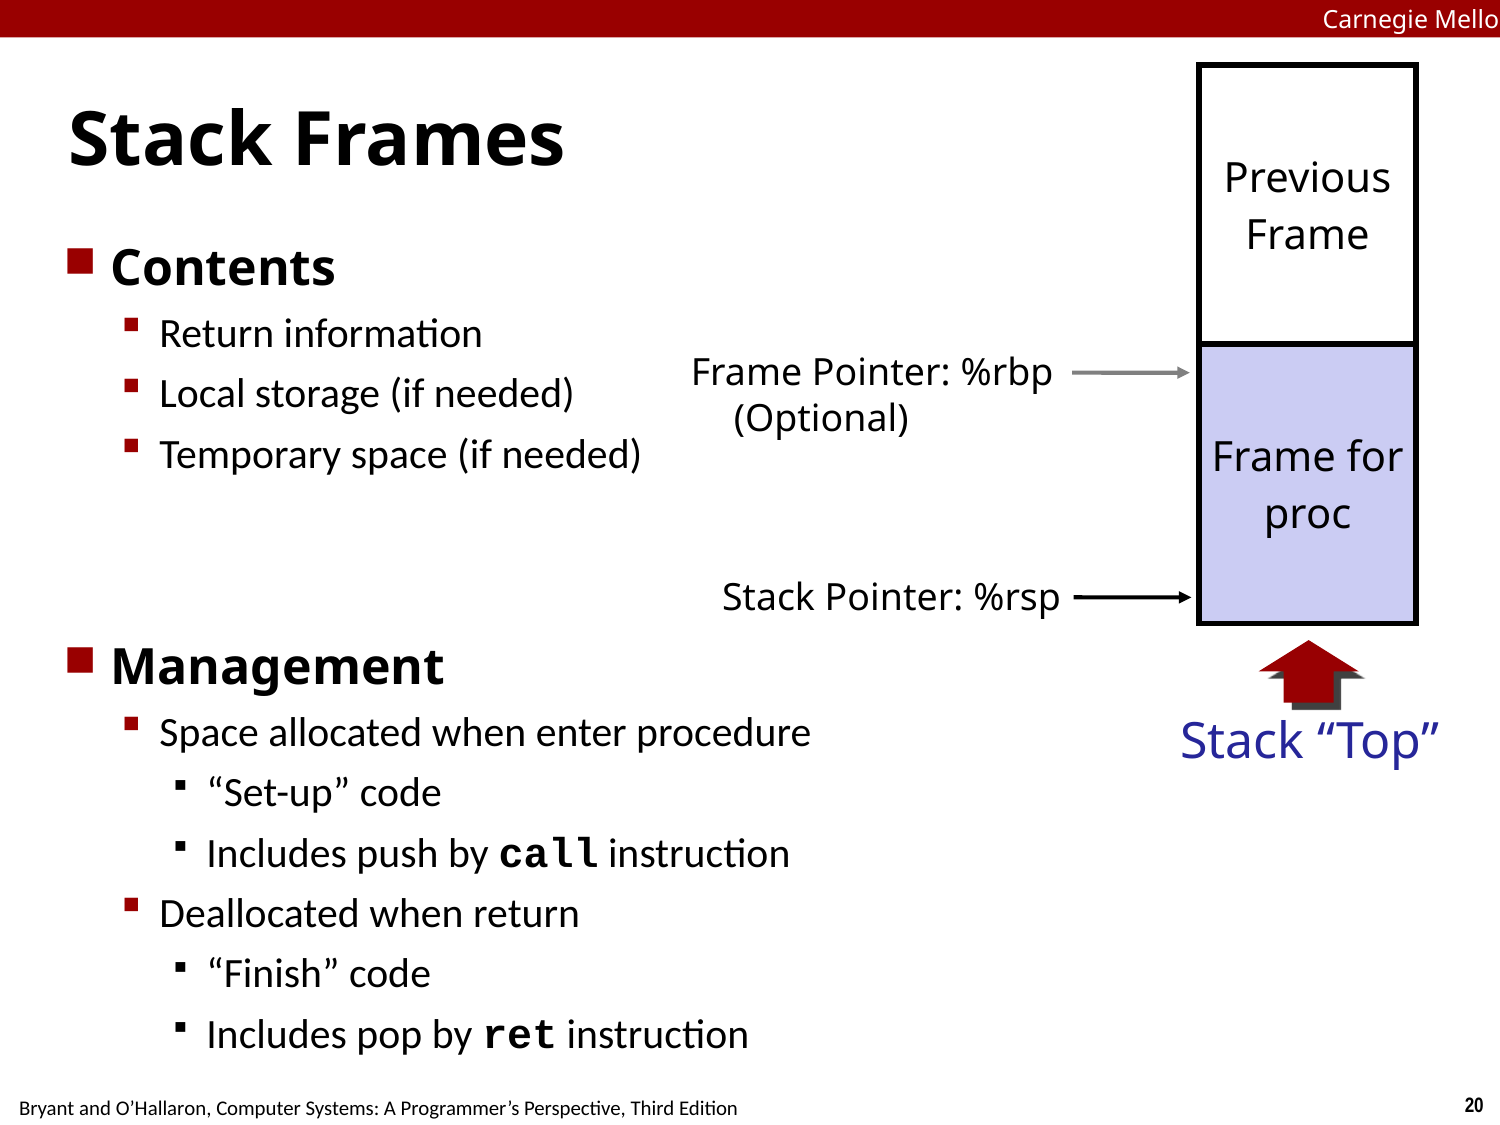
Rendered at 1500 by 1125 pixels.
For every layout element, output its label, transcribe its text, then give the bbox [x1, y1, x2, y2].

table_header Previous Frame [1202, 68, 1413, 341]
text_box [1258, 640, 1359, 703]
text_box Stack “Top” [1173, 702, 1446, 775]
text_box [1073, 591, 1192, 604]
text_box [1072, 366, 1190, 379]
text_box (Optional) x [659, 387, 1060, 449]
text_box Frame Pointer: %rbp [826, 341, 1060, 387]
text_box Stack Pointer: %rsp [667, 566, 1068, 627]
text_box Carnegie Mellon [1322, 3, 1500, 33]
title Stack Frames [62, 41, 1438, 230]
table_cell Frame for proc [1202, 347, 1413, 621]
text_box [0, 0, 1500, 38]
list Contents Return information Local storage (if needed) Temporary space (if needed) Management Space allocated when enter procedure “Set-up” code Includes push by call instruction Deallocated when return “Finish” code Includes pop by ret instruction [62, 228, 826, 1122]
